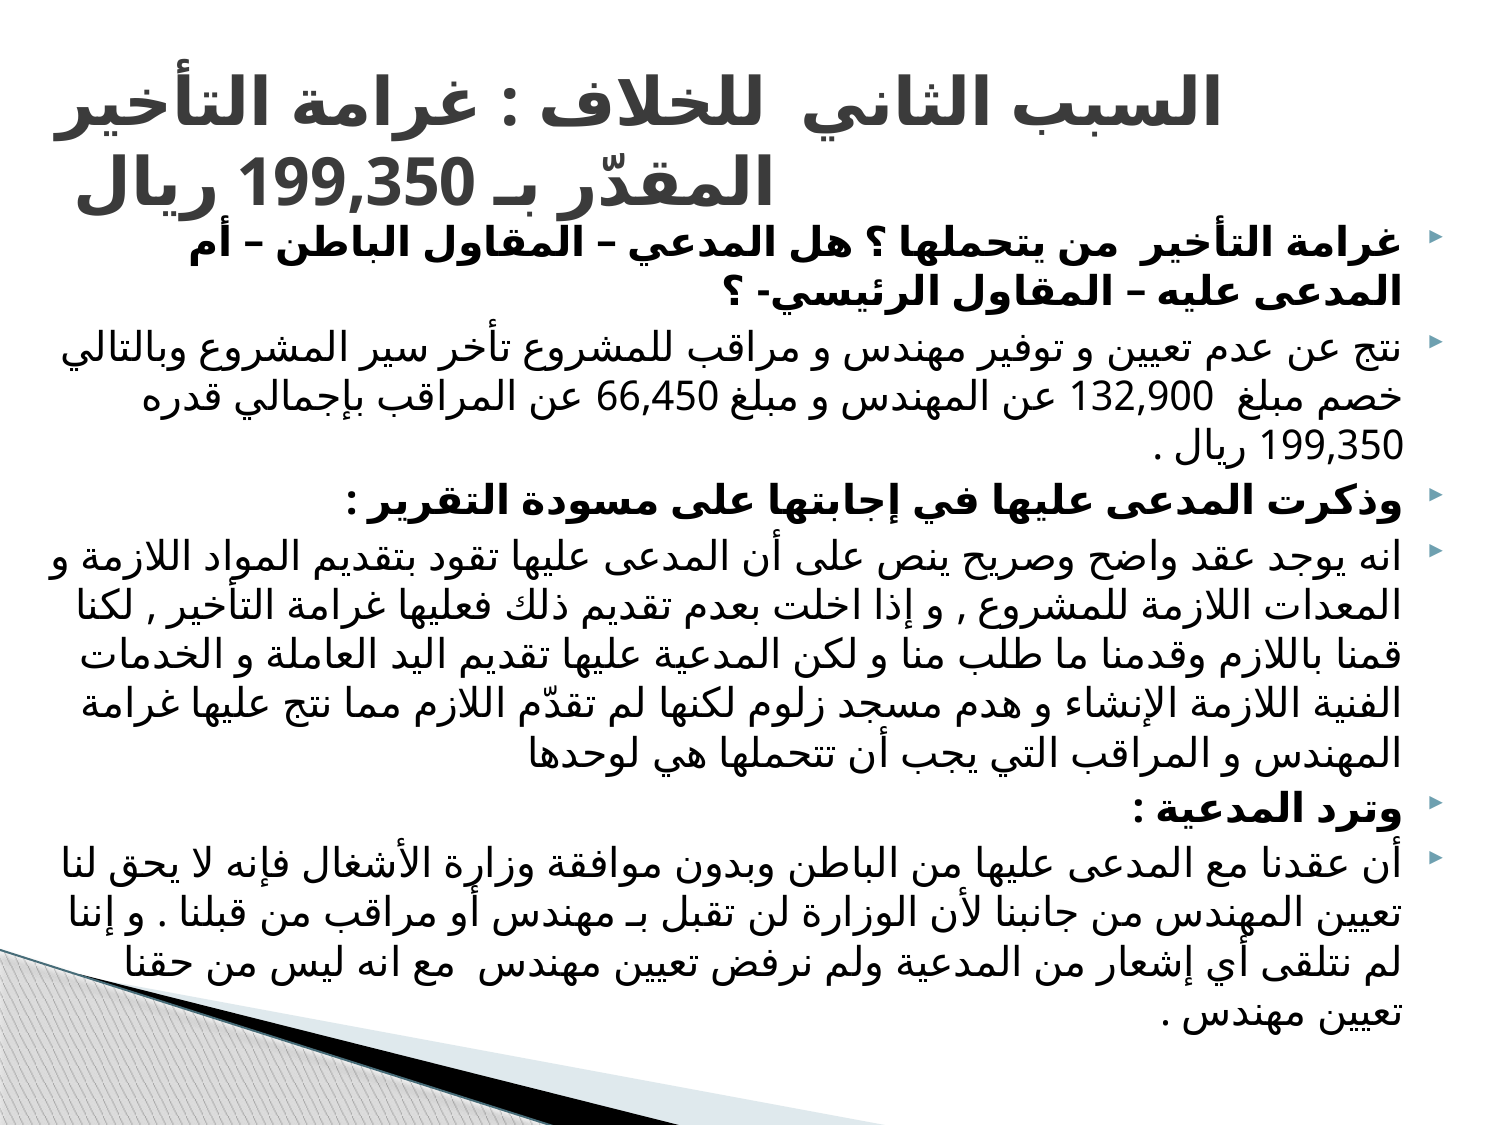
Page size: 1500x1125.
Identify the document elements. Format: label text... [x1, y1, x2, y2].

title السبب الثاني للخلاف : غرامة التأخير المقدّر بـ 199,350 ريال [41, 45, 1471, 233]
list غرامة التأخير من يتحملها ؟ هل المدعي – المقاول الباطن – أم المدعى عليه – المقاول الرئيسي- ؟ نتج عن عدم تعيين و توفير مهندس و مراقب للمشروع تأخر سير المشروع وبالتالي خصم مبلغ 132,900 عن المهندس و مبلغ 66,450 عن المراقب بإجمالي قدره 199,350 ريال . وذكرت المدعى عليها في إجابتها على مسودة التقرير : انه يوجد عقد واضح وصريح ينص على أن المدعى عليها تقود بتقديم المواد اللازمة و المعدات اللازمة للمشروع , و إذا اخلت بعدم تقديم ذلك فعليها غرامة التأخير , لكنا قمنا باللازم وقدمنا ما طلب منا و لكن المدعية عليها تقديم اليد العاملة و الخدمات الفنية اللازمة الإنشاء و هدم مسجد زلوم لكنها لم تقدّم اللازم مما نتج عليها غرامة المهندس و المراقب التي يجب أن تتحملها هي لوحدها وترد المدعية : أن عقدنا مع المدعى عليها من الباطن وبدون موافقة وزارة الأشغال فإنه لا يحق لنا تعيين المهندس من جانبنا لأن الوزارة لن تقبل بـ مهندس أو مراقب من قبلنا . و إننا لم نتلقى أي إشعار من المدعية ولم نرفض تعيين مهندس مع انه ليس من حقنا تعيين مهندس . [29, 208, 1471, 1047]
